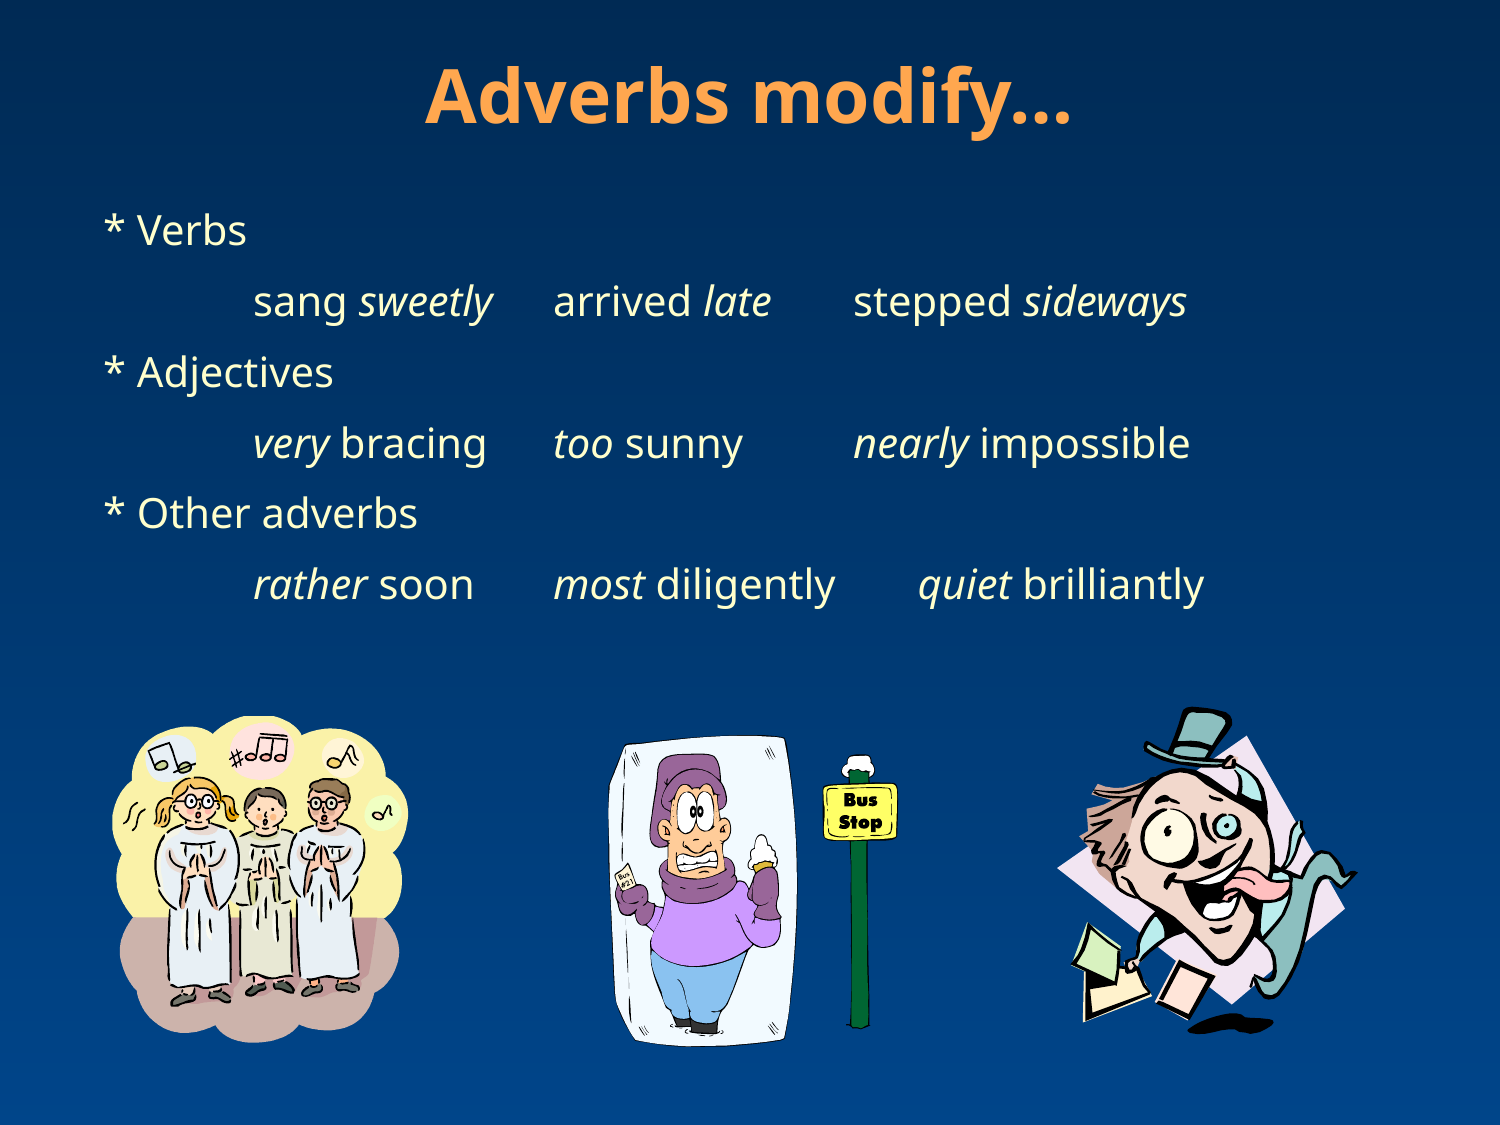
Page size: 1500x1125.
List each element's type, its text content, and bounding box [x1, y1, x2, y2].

picture [111, 715, 412, 1046]
picture [1056, 703, 1362, 1038]
text_box * Verbs sang sweetly arrived late stepped sideways * Adjectives very bracing too sunny nearly impossible * Other adverbs rather soon most diligently quiet brilliantly [88, 196, 1424, 899]
text_box Adverbs modify… [183, 31, 1317, 157]
picture [608, 727, 904, 1047]
